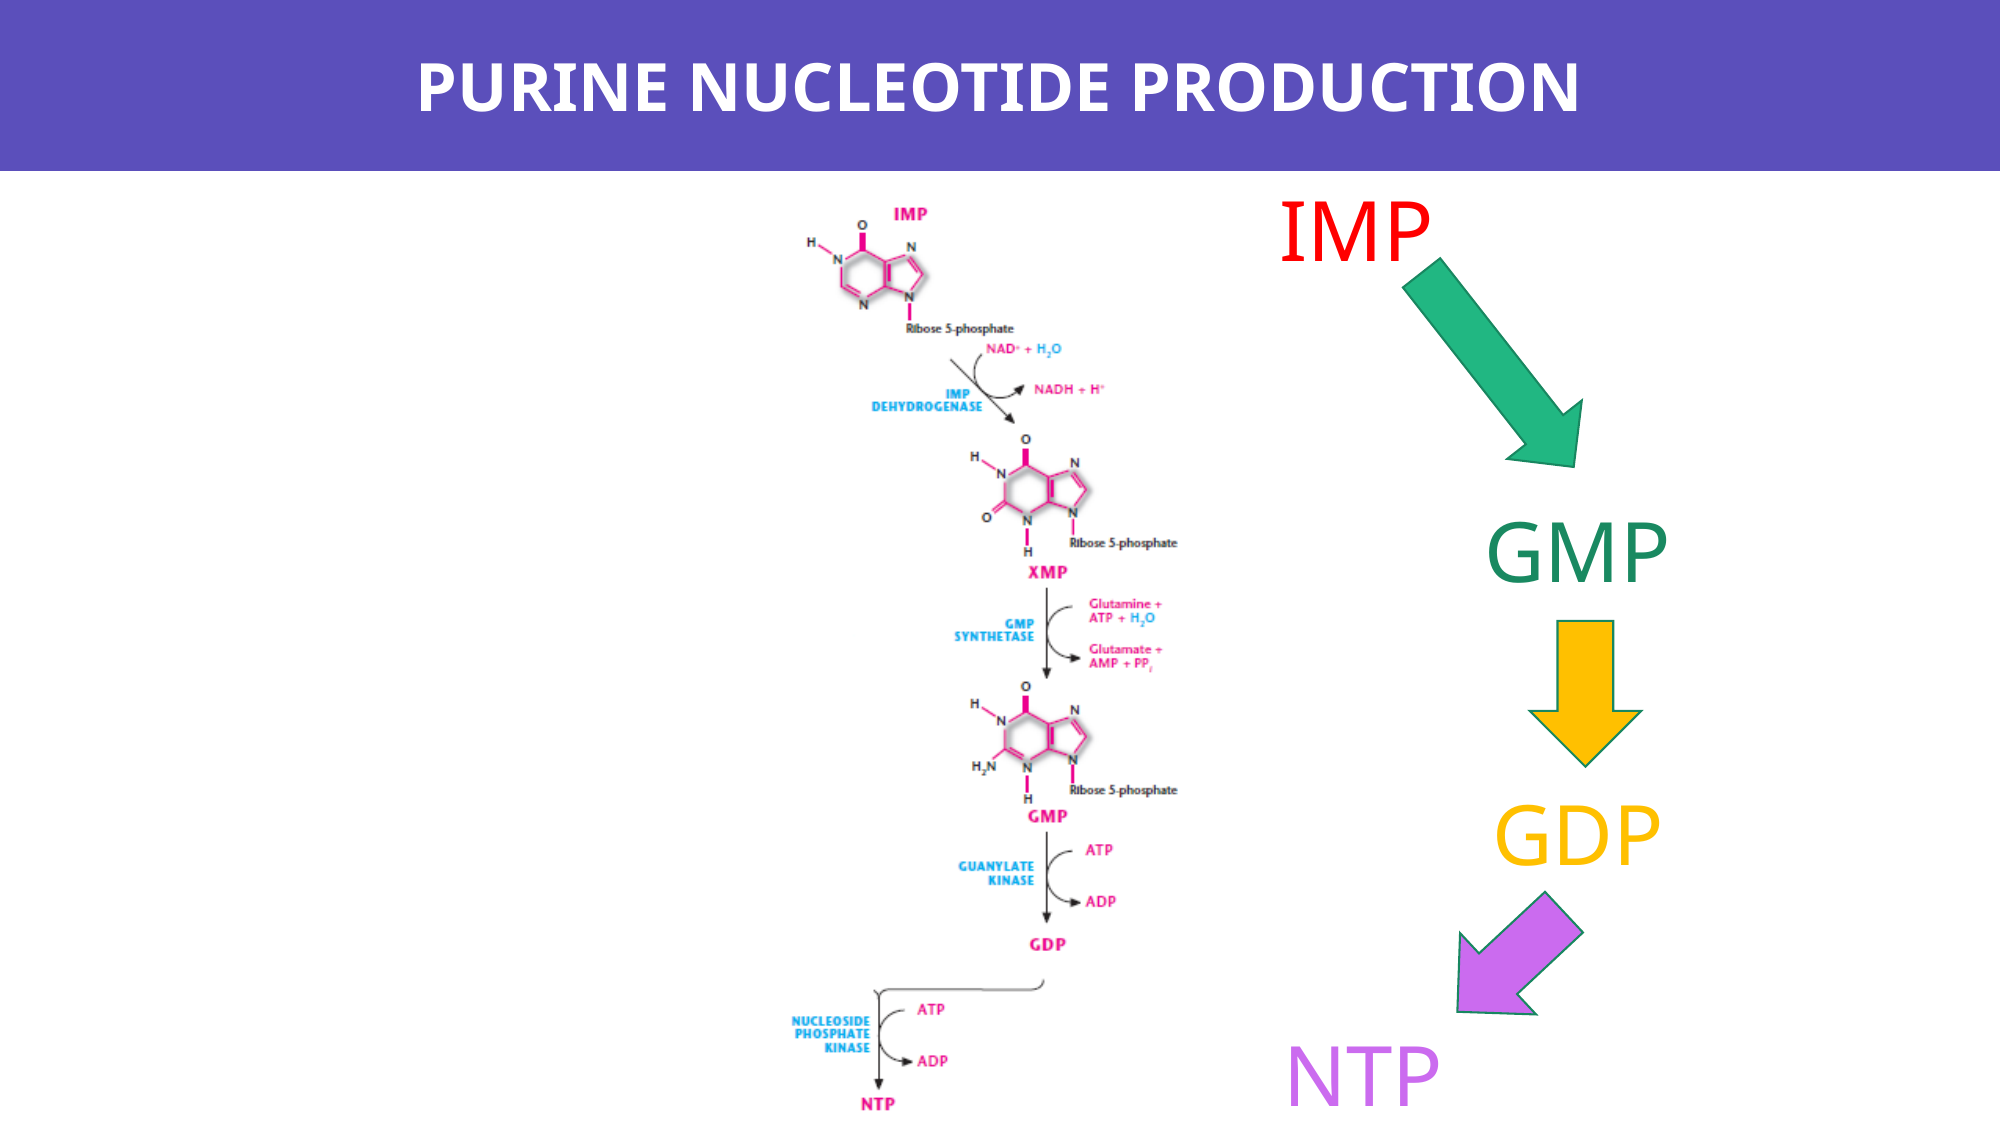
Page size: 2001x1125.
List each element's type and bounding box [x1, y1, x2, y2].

picture [0, 0, 2000, 171]
text_box [1174, 170, 1761, 1125]
picture [703, 183, 1214, 1123]
